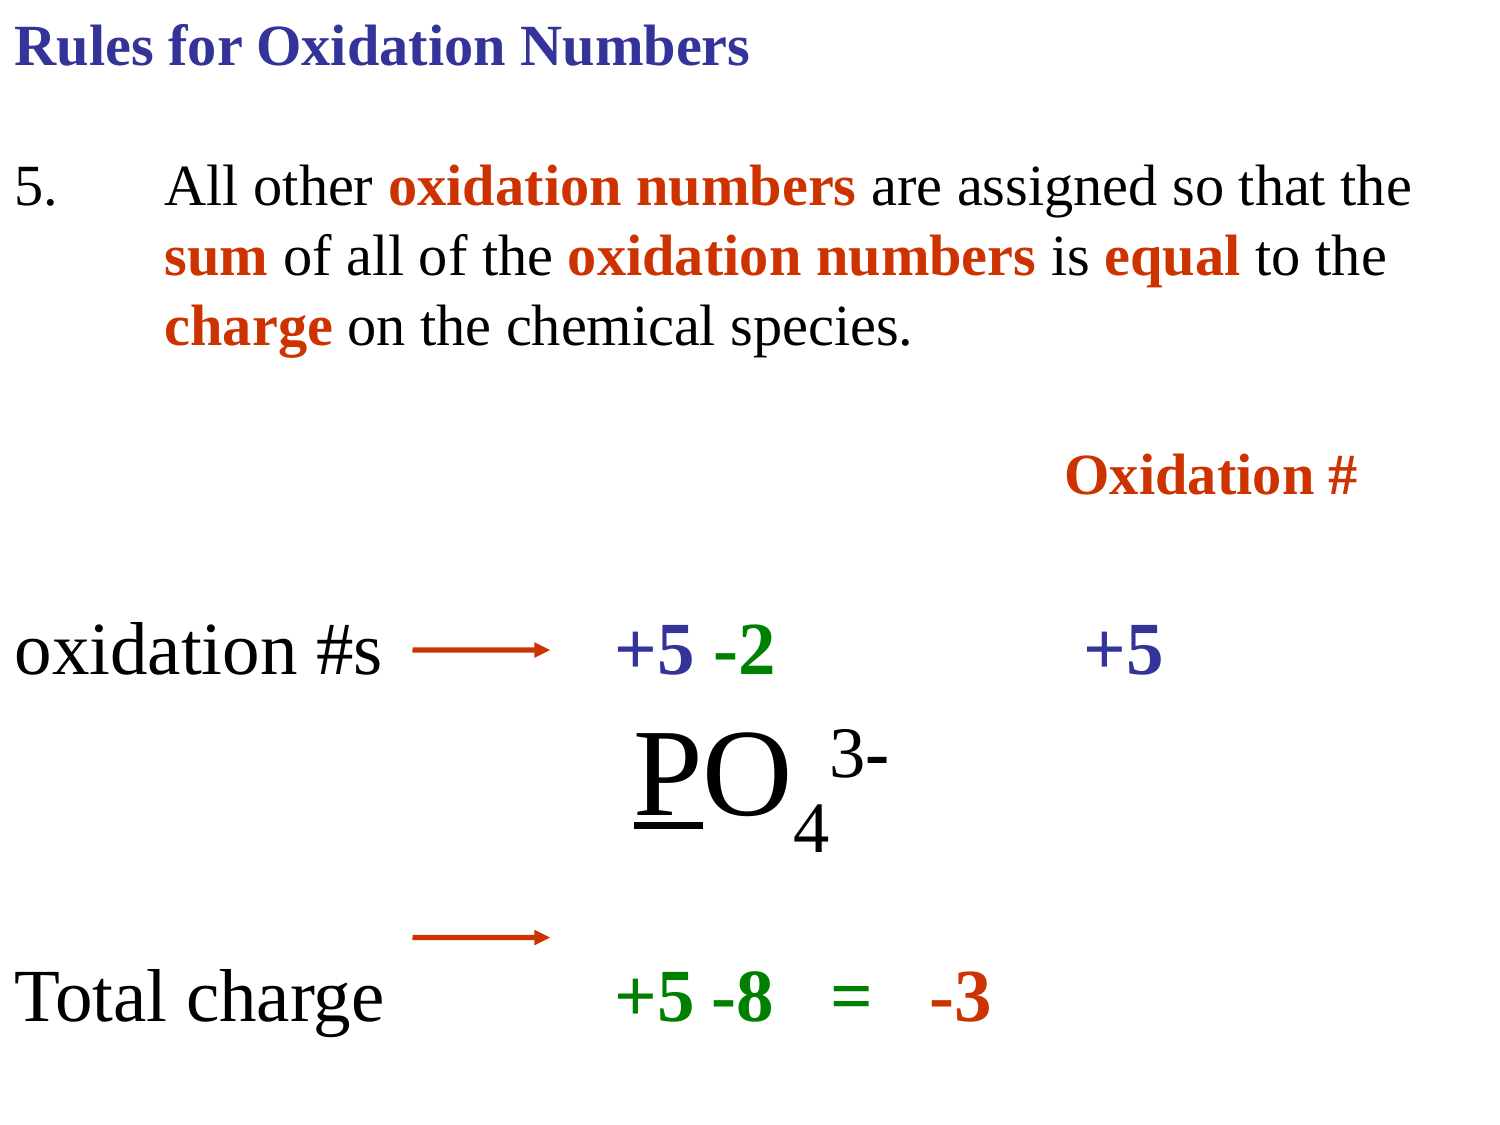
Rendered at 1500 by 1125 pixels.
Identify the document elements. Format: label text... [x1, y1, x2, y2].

text_box Oxidation # oxidation #s +5 -2 +5 PO43- Total charge +5 -8 = -3 [0, 412, 1500, 1111]
text_box [412, 643, 550, 657]
text_box Rules for Oxidation Numbers 5. All other oxidation numbers are assigned so that the sum of all of the oxidation numbers is equal to the charge on the chemical species. [0, 0, 1500, 365]
text_box [412, 931, 550, 944]
